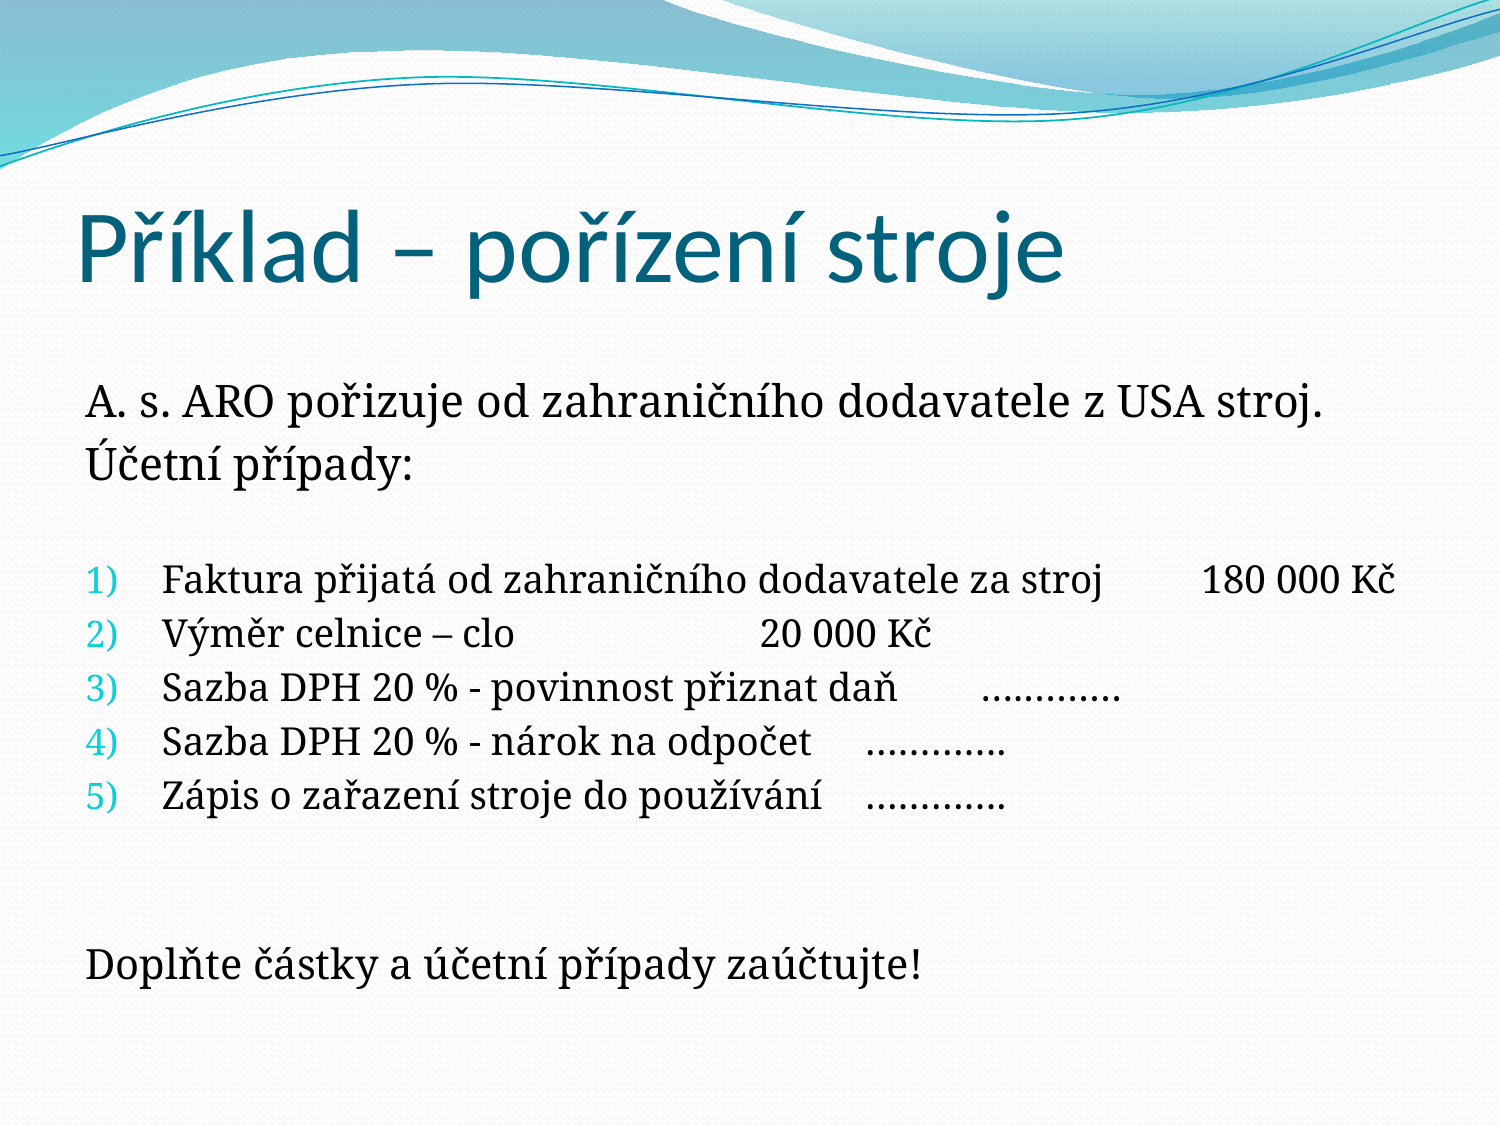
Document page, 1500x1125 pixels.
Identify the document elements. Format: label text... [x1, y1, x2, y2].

title Příklad – pořízení stroje [75, 115, 1425, 303]
list A. s. ARO pořizuje od zahraničního dodavatele z USA stroj. Účetní případy: Faktura přijatá od zahraničního dodavatele za stroj 180 000 Kč Výměr celnice – clo 20 000 Kč Sazba DPH 20 % - povinnost přiznat daň ….……… Sazba DPH 20 % - nárok na odpočet …………. Zápis o zařazení stroje do používání …………. Doplňte částky a účetní případy zaúčtujte! [70, 302, 1424, 1023]
